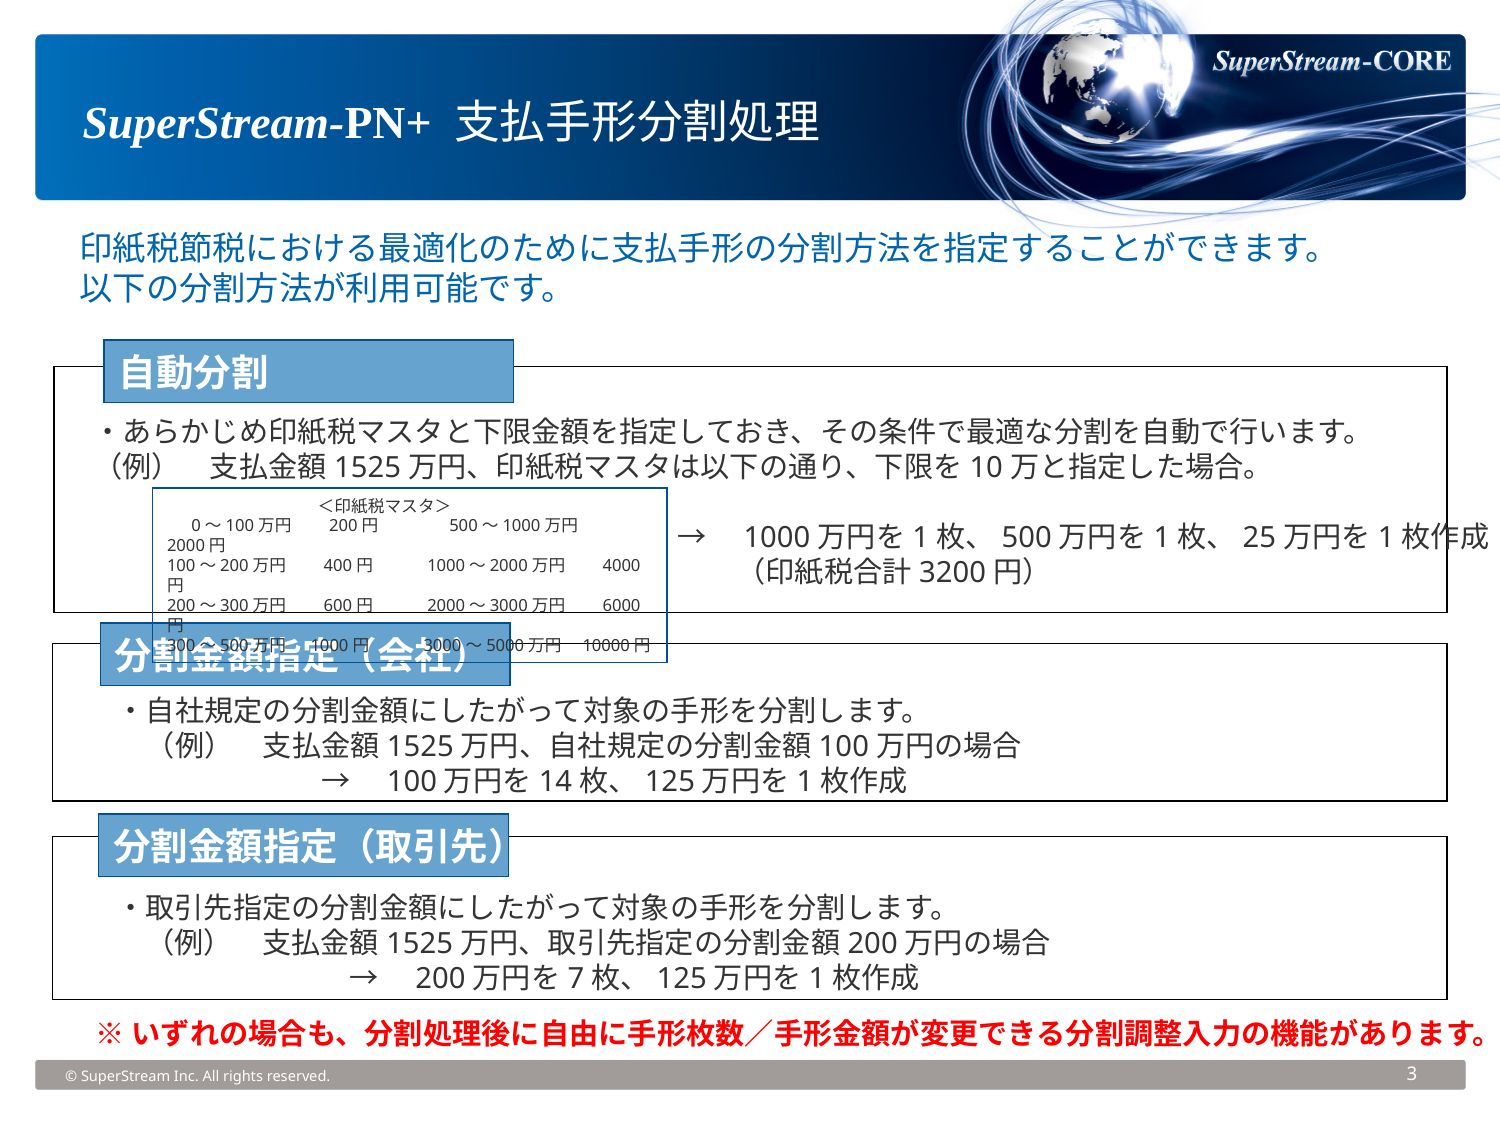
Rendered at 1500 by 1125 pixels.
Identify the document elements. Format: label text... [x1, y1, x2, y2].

footer © SuperStream Inc. All rights reserved. [50, 1059, 423, 1094]
text_box ＜印紙税マスタ＞ 0～100万円 200円 500～1000万円 2000円 100～200万円 400円 1000～2000万円 4000円 200～300万円 600円 2000～3000万円 6000円 300～500万円 1000円 3000～5000万円 10000円 [152, 487, 668, 663]
text_box ・取引先指定の分割金額にしたがって対象の手形を分割します。 （例） 支払金額1525万円、取引先指定の分割金額200万円の場合 → 200万円を7枚、125万円を1枚作成 [101, 881, 1066, 1002]
text_box 自動分割 [103, 340, 514, 403]
text_box 印紙税節税における最適化のために支払手形の分割方法を指定することができます。 以下の分割方法が利用可能です。 [65, 219, 1355, 315]
text_box [511, 643, 1447, 801]
slide_number 3 [1299, 1060, 1418, 1090]
text_box [53, 366, 1447, 613]
text_box 分割金額指定（取引先） [98, 814, 509, 877]
picture [0, 0, 1500, 1125]
text_box ※いずれの場合も、分割処理後に自由に手形枚数／手形金額が変更できる分割調整入力の機能があります。 [80, 1008, 1500, 1059]
text_box [52, 643, 101, 801]
text_box [52, 836, 1447, 1000]
title SuperStream-PN+ 支払手形分割処理 [82, 35, 1418, 201]
text_box 分割金額指定（会社） [100, 622, 511, 686]
text_box ・あらかじめ印紙税マスタと下限金額を指定しておき、その条件で最適な分割を自動で行います。 （例） 支払金額1525万円、印紙税マスタは以下の通り、下限を10万と指定した場合。 → 1000万円を1枚、500万円を1枚、25万円を1枚作成 （印紙税合計3200円） [78, 405, 1500, 596]
text_box ・自社規定の分割金額にしたがって対象の手形を分割します。 （例） 支払金額1525万円、自社規定の分割金額100万円の場合 → 100万円を14枚、125万円を1枚作成 [101, 684, 1038, 805]
